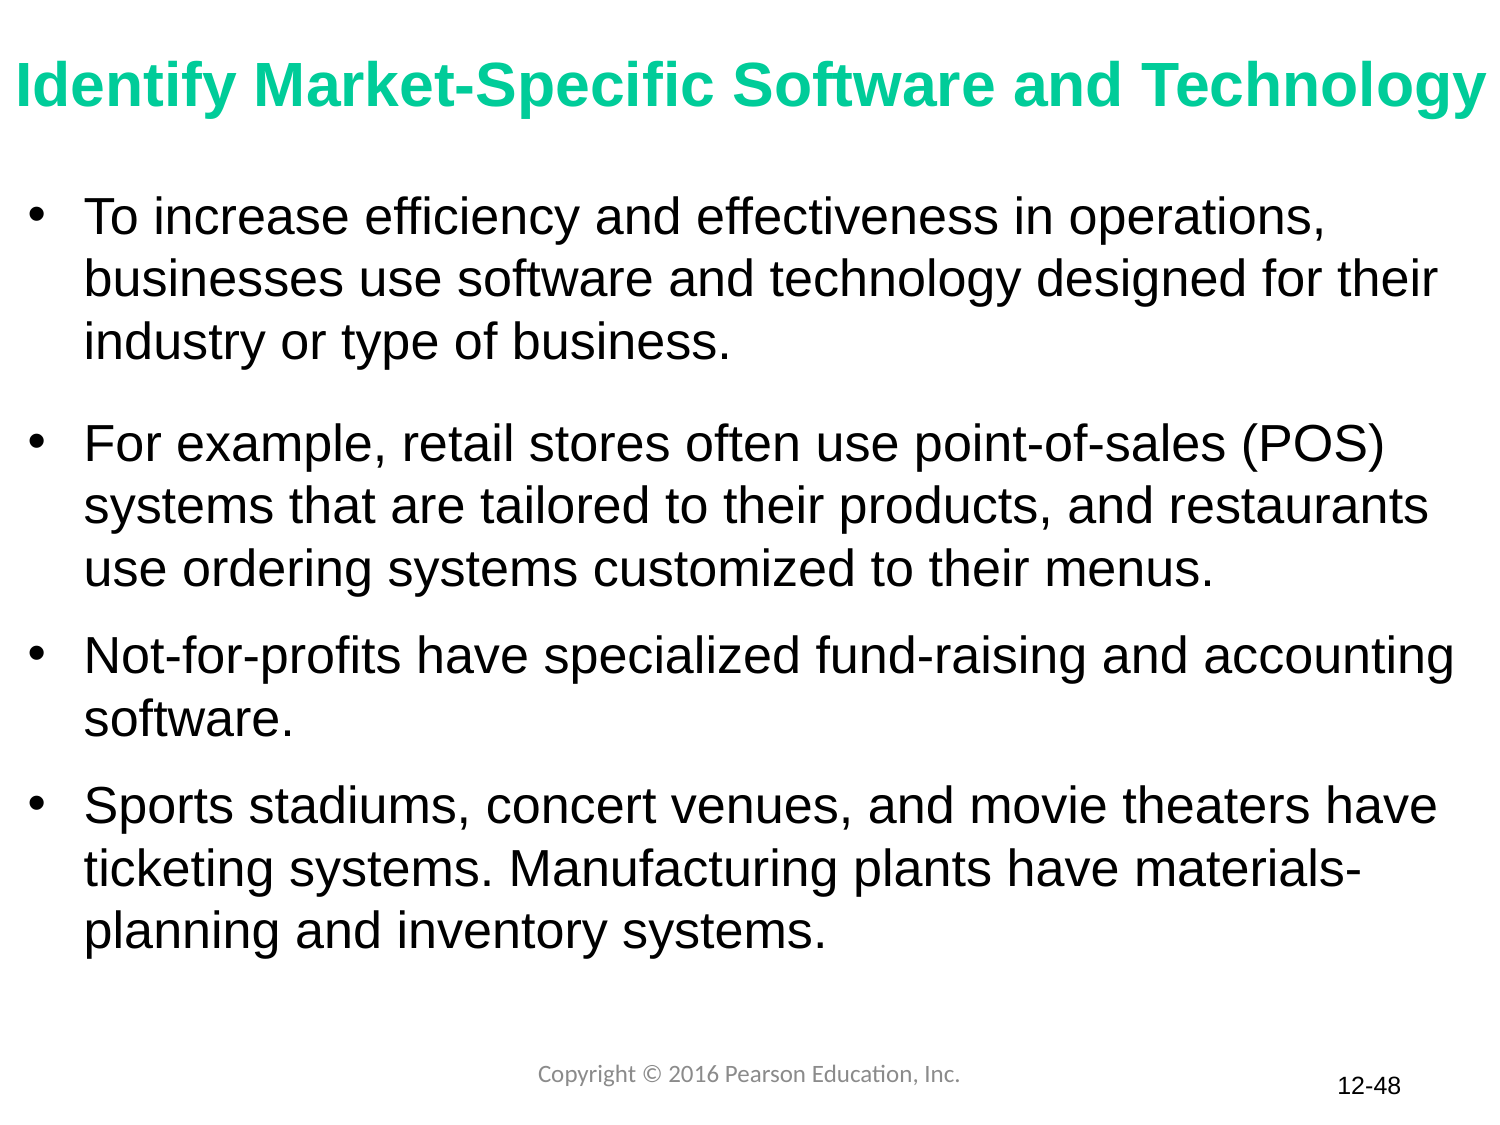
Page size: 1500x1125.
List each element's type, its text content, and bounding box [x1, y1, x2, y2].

title Identify Market-Specific Software and Technology [0, 0, 1500, 175]
footer Copyright © 2016 Pearson Education, Inc. [512, 1042, 988, 1103]
list To increase efficiency and effectiveness in operations, businesses use software and technology designed for their industry or type of business. For example, retail stores often use point-of-sales (POS) systems that are tailored to their products, and restaurants use ordering systems customized to their menus. Not-for-profits have specialized fund-raising and accounting software. Sports stadiums, concert venues, and movie theaters have ticketing systems. Manufacturing plants have materials-planning and inventory systems. [12, 174, 1475, 988]
